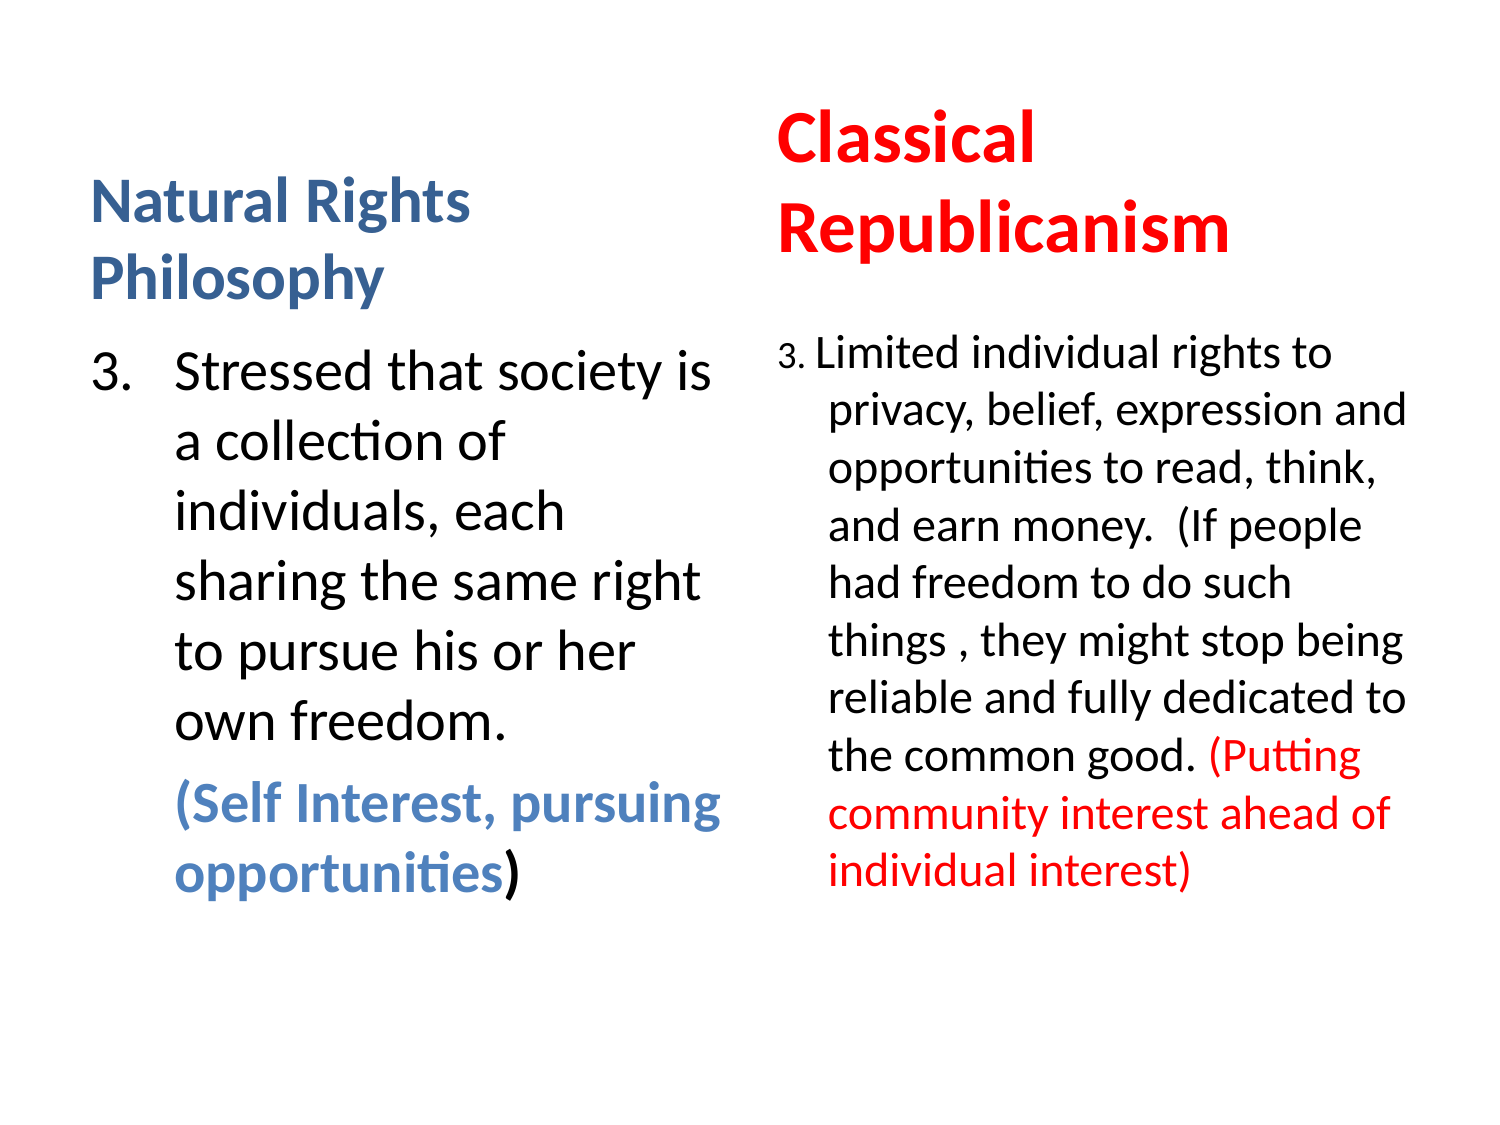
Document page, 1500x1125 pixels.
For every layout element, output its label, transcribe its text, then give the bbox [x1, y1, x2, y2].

list 3. Limited individual rights to privacy, belief, expression and opportunities to read, think, and earn money. (If people had freedom to do such things , they might stop being reliable and fully dedicated to the common good. (Putting community interest ahead of individual interest) [761, 312, 1425, 1005]
list Classical Republicanism [761, 125, 1425, 275]
list Natural Rights Philosophy [75, 112, 700, 324]
list Stressed that society is a collection of individuals, each sharing the same right to pursue his or her own freedom. (Self Interest, pursuing opportunities) [75, 324, 738, 1005]
